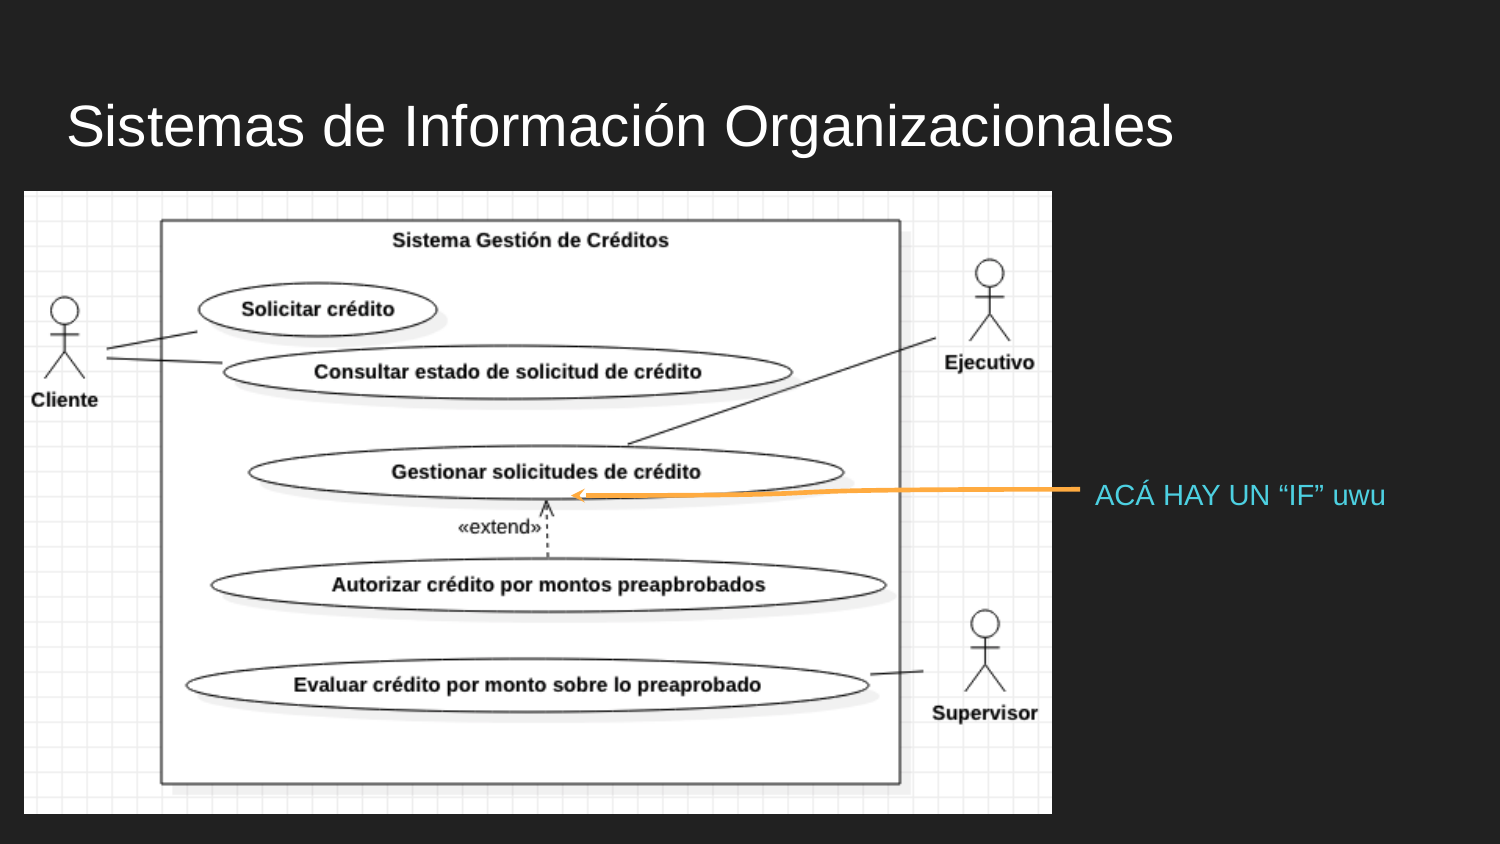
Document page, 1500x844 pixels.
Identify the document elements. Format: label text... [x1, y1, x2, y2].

title Sistemas de Información Organizacionales [51, 72, 1449, 167]
text_box ACÁ HAY UN “IF” uwu [1080, 461, 1500, 518]
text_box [570, 489, 1081, 496]
picture [24, 191, 1052, 814]
